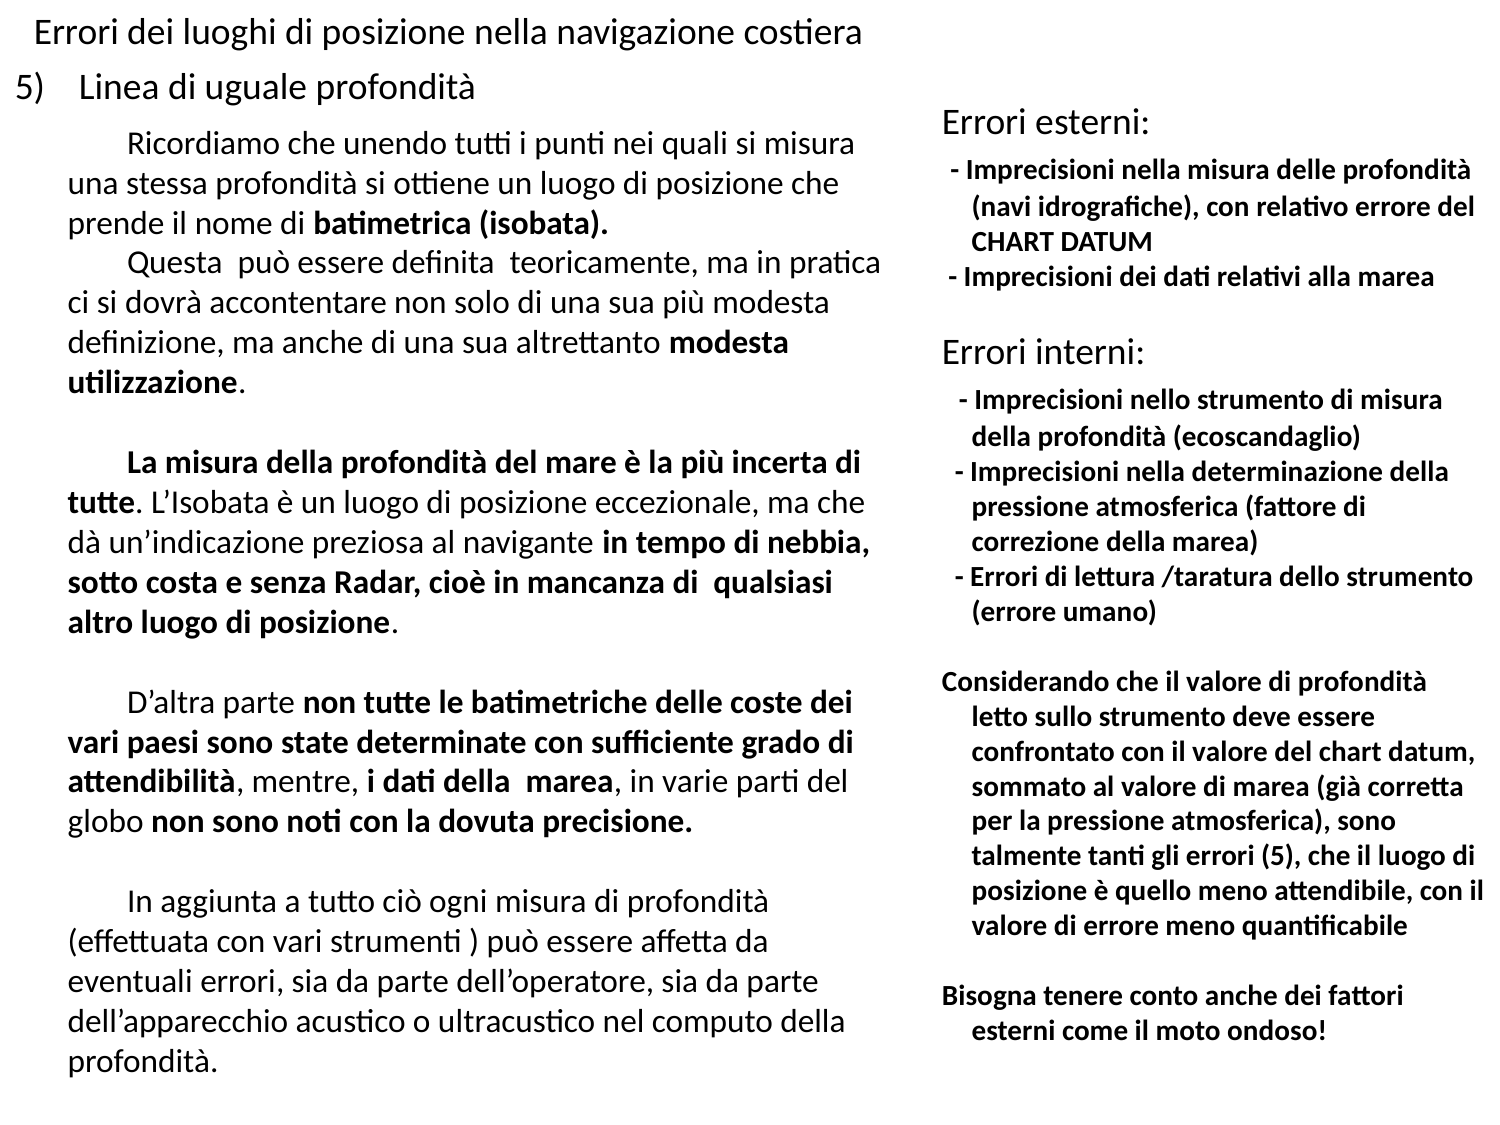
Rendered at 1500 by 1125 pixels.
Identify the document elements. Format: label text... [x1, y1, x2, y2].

text_box Ricordiamo che unendo tutti i punti nei quali si misura una stessa profondità si ottiene un luogo di posizione che prende il nome di batimetrica (isobata). Questa può essere definita teoricamente, ma in pratica ci si dovrà accontentare non solo di una sua più modesta definizione, ma anche di una sua altrettanto modesta utilizzazione. La misura della profondità del mare è la più incerta di tutte. L’Isobata è un luogo di posizione eccezionale, ma che dà un’indicazione preziosa al navigante in tempo di nebbia, sotto costa e senza Radar, cioè in mancanza di qualsiasi altro luogo di posizione. D’altra parte non tutte le batimetriche delle coste dei vari paesi sono state determinate con sufficiente grado di attendibilità, mentre, i dati della marea, in varie parti del globo non sono noti con la dovuta precisione. In aggiunta a tutto ciò ogni misura di profondità (effettuata con vari strumenti ) può essere affetta da eventuali errori, sia da parte dell’operatore, sia da parte dell’apparecchio acustico o ultracustico nel computo della profondità. [53, 113, 916, 1125]
text_box 5) Linea di uguale profondità [0, 54, 857, 115]
text_box Errori esterni: - Imprecisioni nella misura delle profondità (navi idrografiche), con relativo errore del CHART DATUM - Imprecisioni dei dati relativi alla marea Errori interni: - Imprecisioni nello strumento di misura della profondità (ecoscandaglio) - Imprecisioni nella determinazione della pressione atmosferica (fattore di correzione della marea) - Errori di lettura /taratura dello strumento (errore umano) Considerando che il valore di profondità letto sullo strumento deve essere confrontato con il valore del chart datum, sommato al valore di marea (già corretta per la pressione atmosferica), sono talmente tanti gli errori (5), che il luogo di posizione è quello meno attendibile, con il valore di errore meno quantificabile Bisogna tenere conto anche dei fattori esterni come il moto ondoso! [927, 89, 1500, 1099]
text_box Errori dei luoghi di posizione nella navigazione costiera [19, 0, 879, 60]
